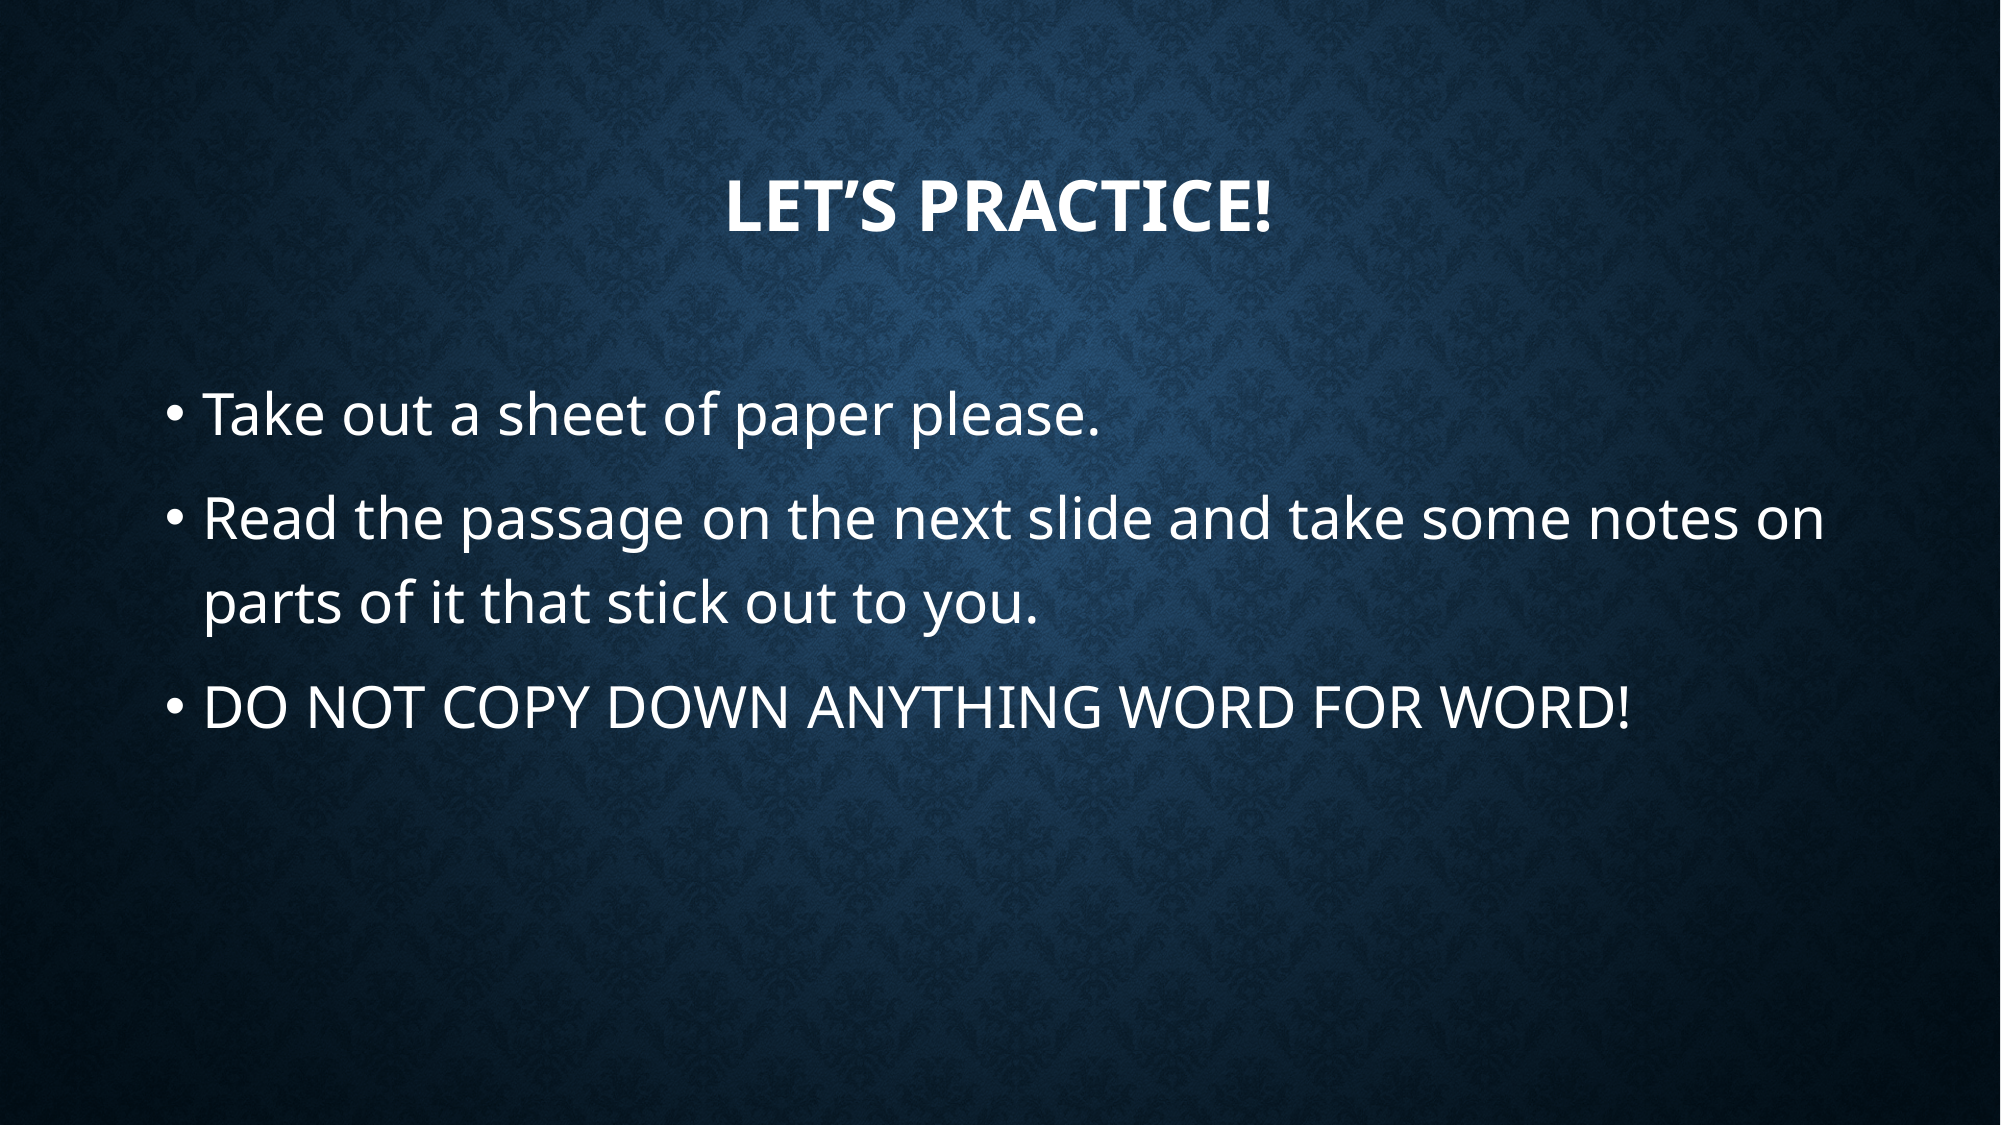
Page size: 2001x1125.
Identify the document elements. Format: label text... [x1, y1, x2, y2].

title Let’s Practice! [149, 99, 1849, 318]
list Take out a sheet of paper please. Read the passage on the next slide and take some notes on parts of it that stick out to you. DO NOT COPY DOWN ANYTHING WORD FOR WORD! [149, 355, 1849, 962]
